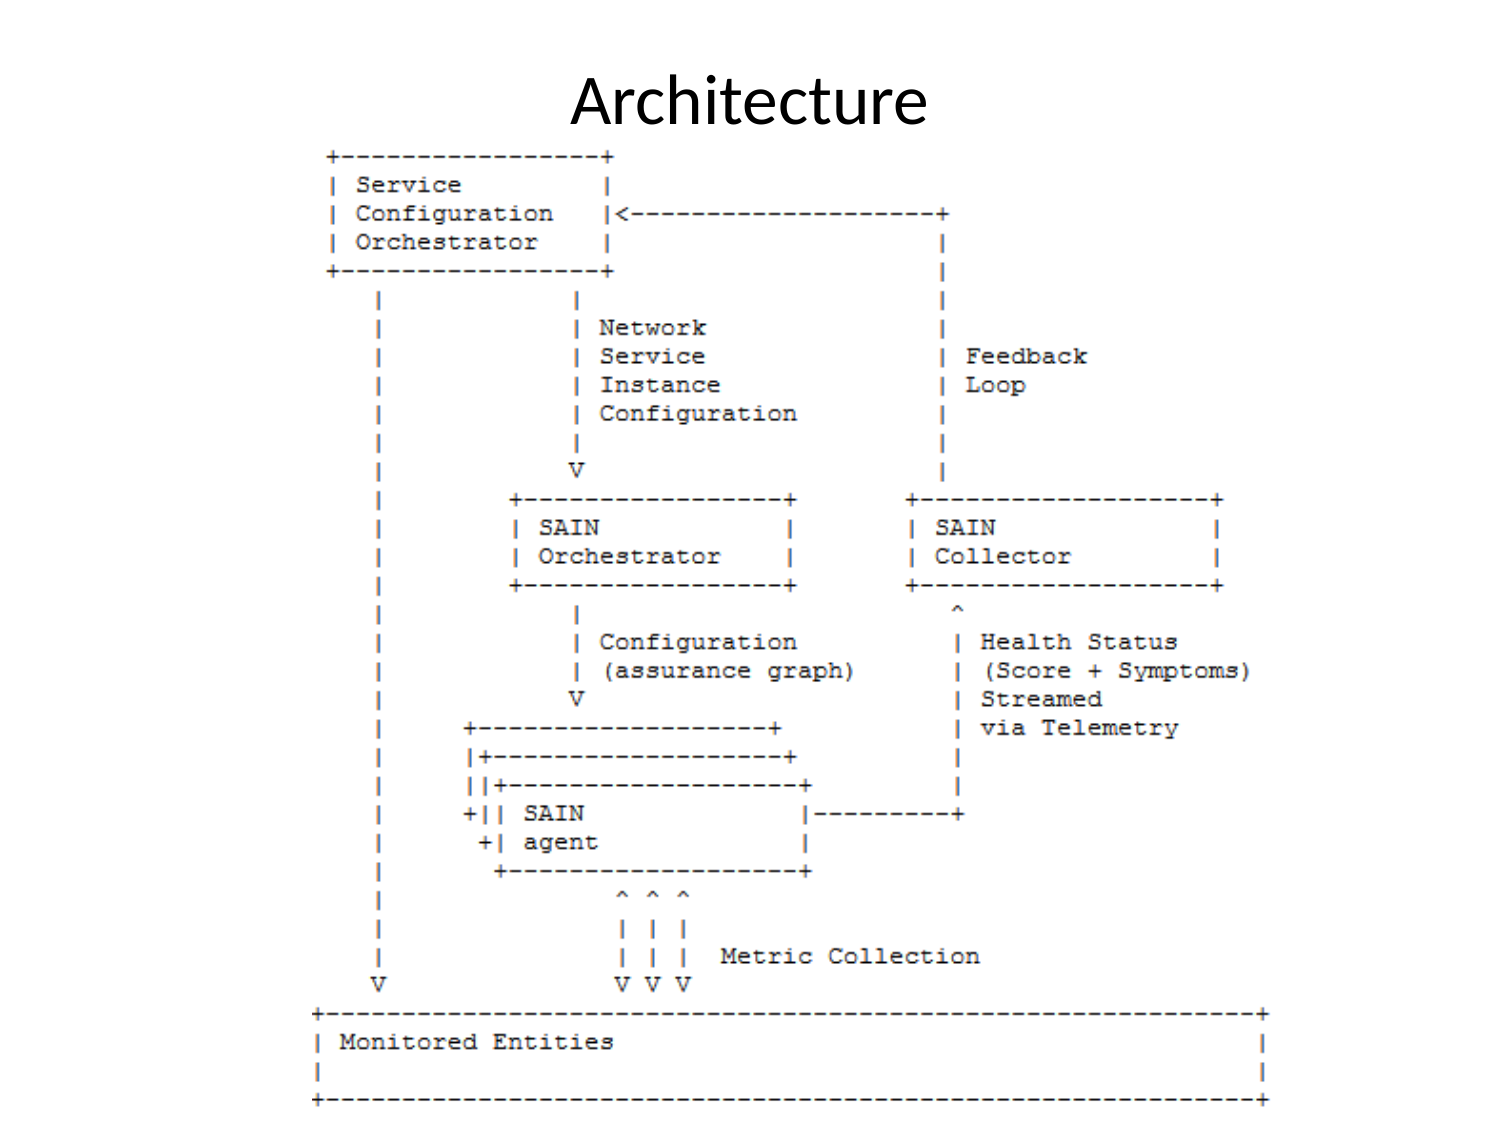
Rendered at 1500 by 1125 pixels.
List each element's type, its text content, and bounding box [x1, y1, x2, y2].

picture [312, 143, 1296, 1123]
title Architecture [75, 45, 1425, 233]
